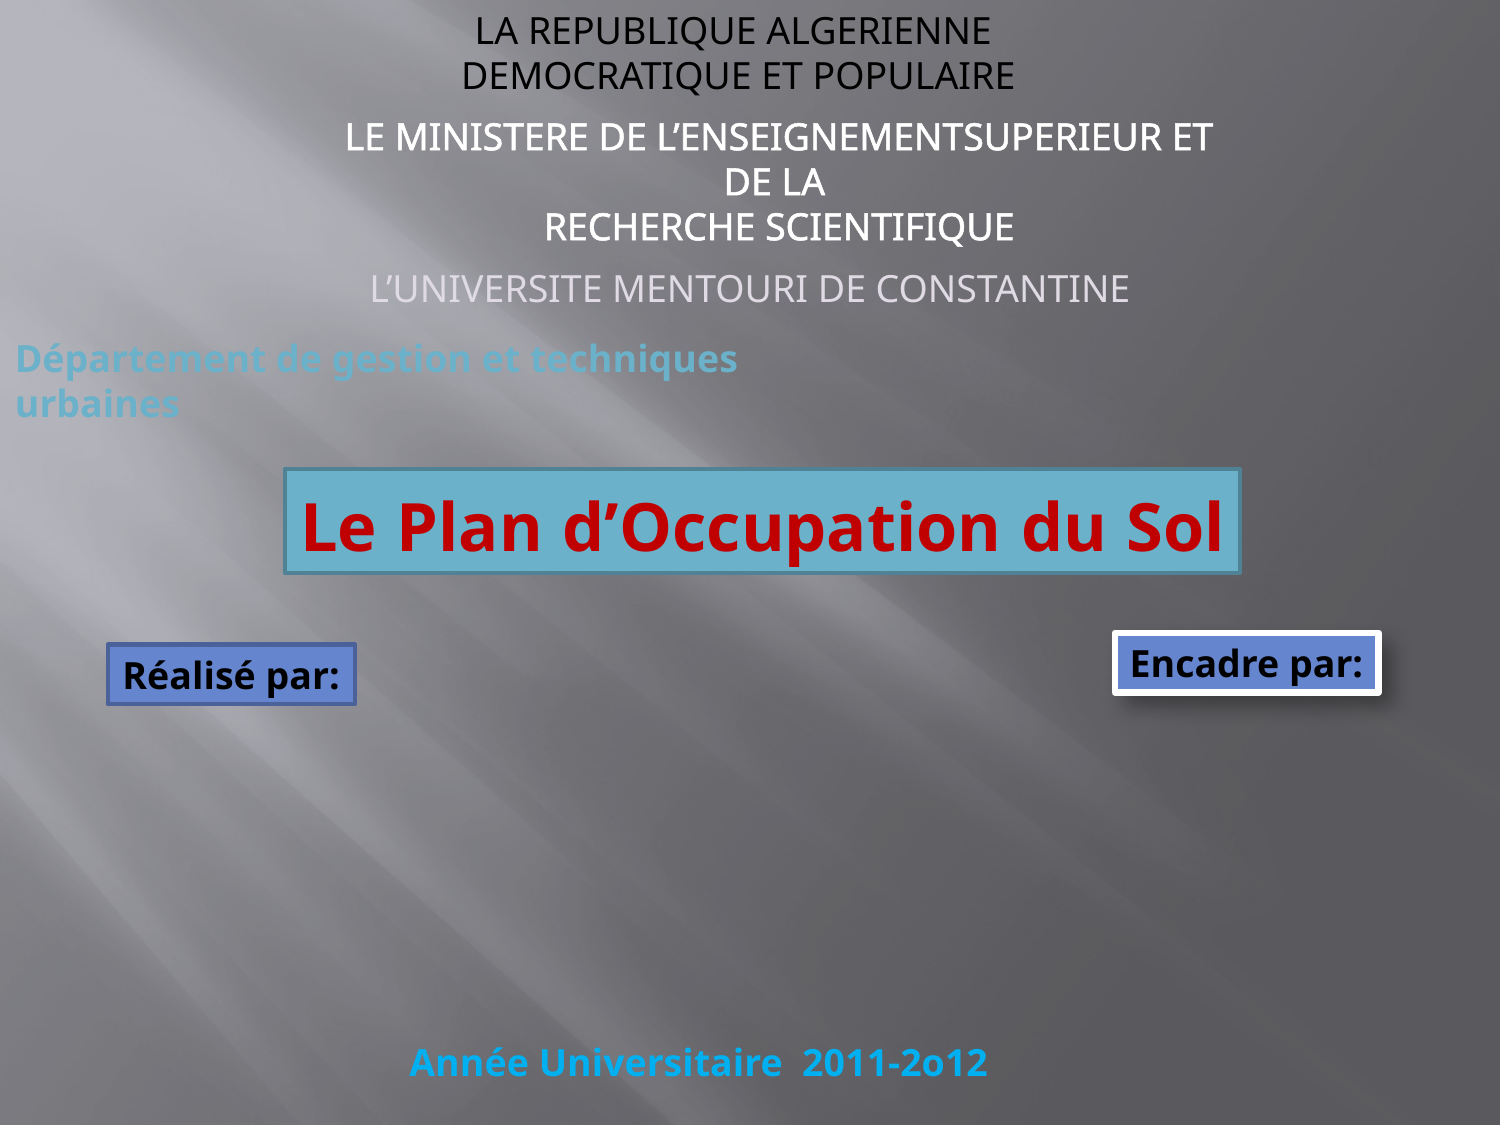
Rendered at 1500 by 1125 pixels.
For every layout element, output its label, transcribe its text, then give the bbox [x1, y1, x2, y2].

text_box L’UNIVERSITE MENTOURI DE CONSTANTINE [257, 257, 1243, 318]
text_box Le Plan d’Occupation du Sol [283, 467, 1242, 575]
text_box Encadre par: [1112, 630, 1382, 696]
text_box Département de gestion et techniques urbaines [0, 328, 903, 433]
text_box Année Universitaire 2011-2o12 [394, 1031, 1004, 1091]
text_box LE MINISTERE DE L’ENSEIGNEMENTSUPERIEUR ET DE LA RECHERCHE SCIENTIFIQUE [304, 105, 1254, 256]
text_box LA REPUBLIQUE ALGERIENNE DEMOCRATIQUE ET POPULAIRE [363, 0, 1114, 105]
text_box Réalisé par: [106, 642, 357, 706]
